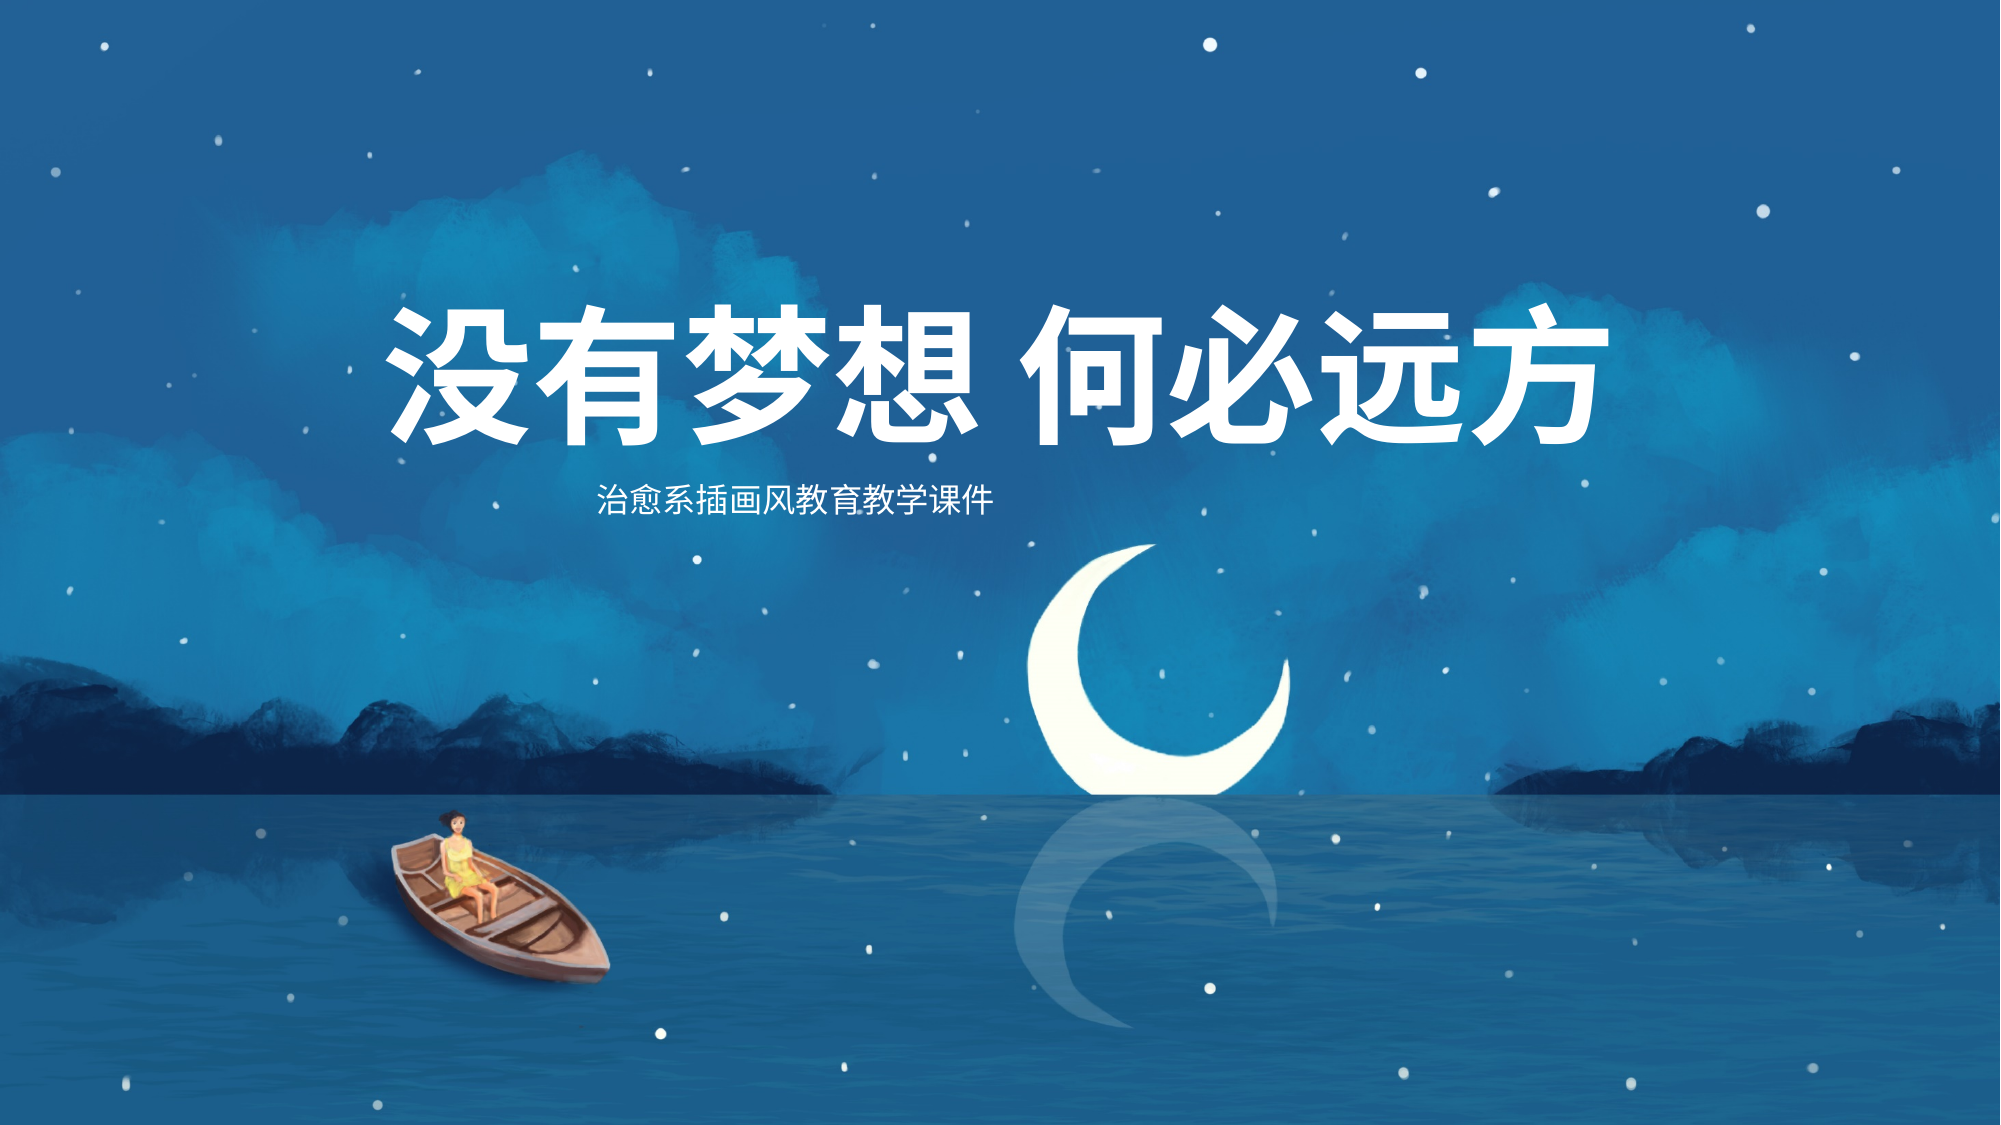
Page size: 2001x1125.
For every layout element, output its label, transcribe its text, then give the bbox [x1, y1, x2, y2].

text_box 没有梦想 何必远方 [368, 275, 1632, 470]
picture [0, 0, 2000, 1125]
text_box 治愈系插画风教育教学课件 [581, 472, 1419, 527]
